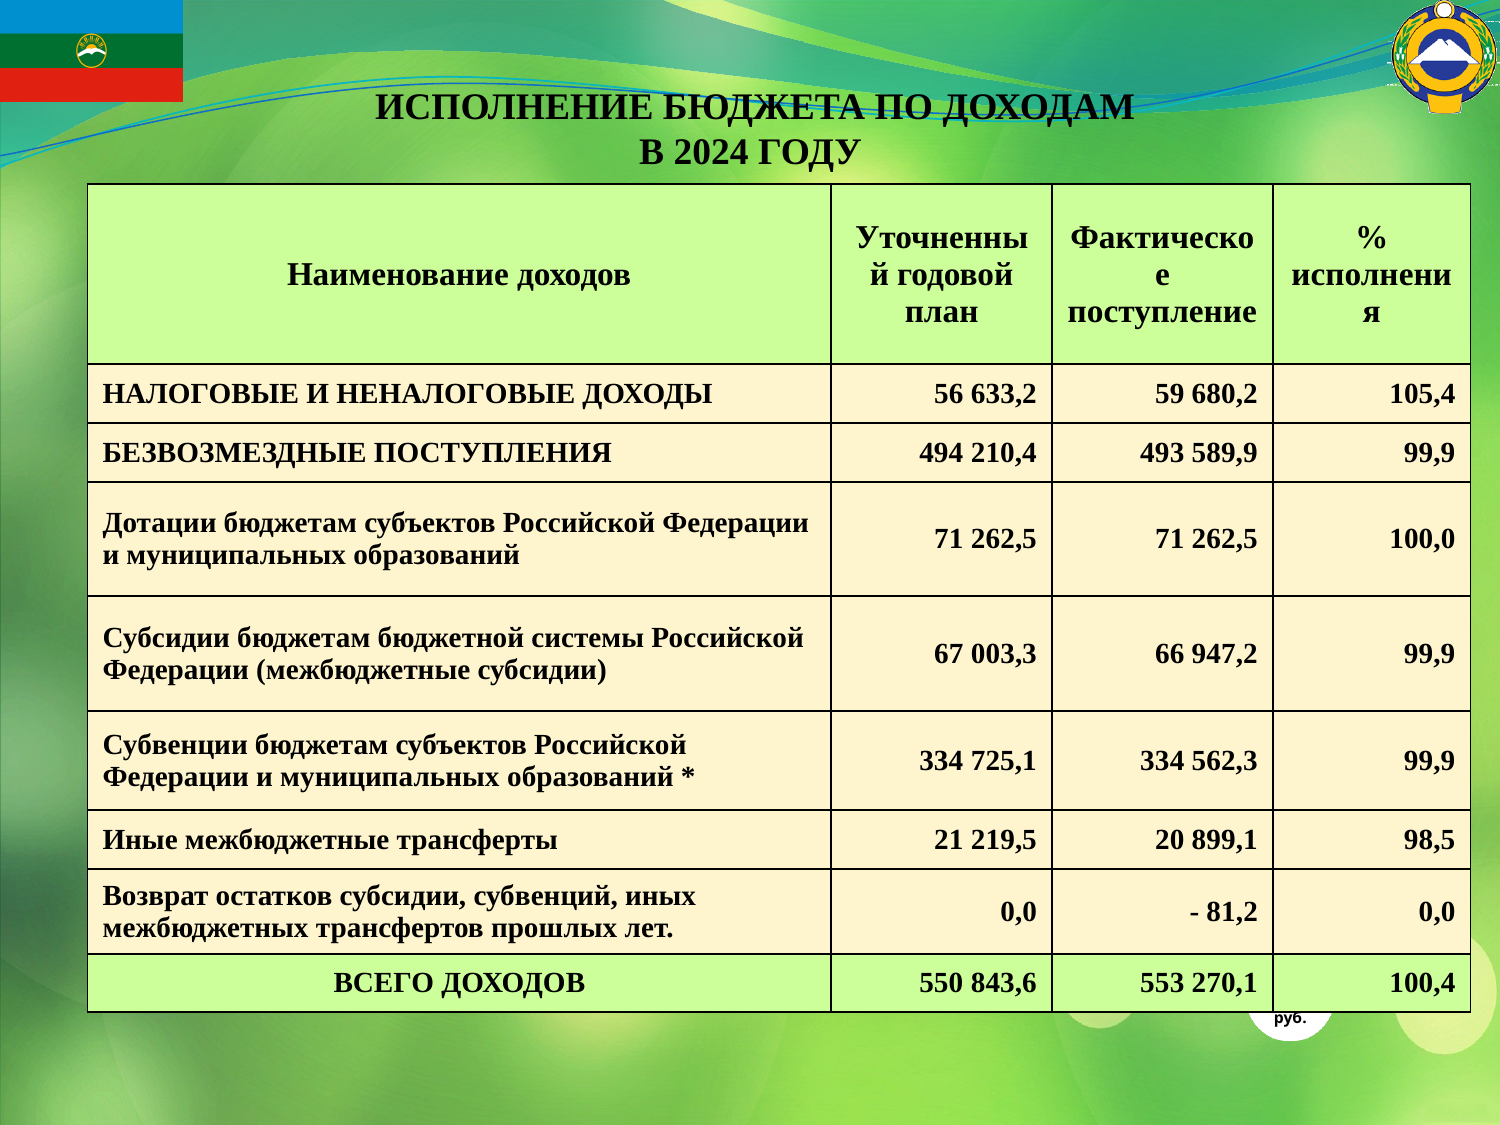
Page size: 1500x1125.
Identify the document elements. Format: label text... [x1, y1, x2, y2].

text_box [1249, 1013, 1257, 1026]
table_cell БЕЗВОЗМЕЗДНЫЕ ПОСТУПЛЕНИЯ [88, 424, 830, 481]
table_cell 99,9 [1274, 424, 1470, 481]
table_cell Дотации бюджетам субъектов Российской Федерации и муниципальных образований [88, 483, 830, 595]
table_cell Субвенции бюджетам субъектов Российской Федерации и муниципальных образований * [88, 712, 830, 809]
table_cell 105,4 [1274, 365, 1470, 422]
picture [0, 0, 1500, 1125]
table_cell НАЛОГОВЫЕ И НЕНАЛОГОВЫЕ ДОХОДЫ [88, 365, 830, 422]
table_cell 100,0 [1274, 483, 1470, 595]
table_header Уточненный годовой план [832, 185, 1051, 363]
table_cell Субсидии бюджетам бюджетной системы Российской Федерации (межбюджетные субсидии) [88, 597, 830, 710]
table_cell 66 947,2 [1053, 597, 1272, 710]
table_cell 67 003,3 [832, 597, 1051, 710]
text_box Тыс. руб. [1257, 1013, 1321, 1027]
table_cell 56 633,2 [832, 365, 1051, 422]
table_cell 99,9 [1274, 712, 1470, 809]
text_box [1293, 1013, 1334, 1041]
table_cell 98,5 [1274, 811, 1470, 868]
table_cell 550 843,6 [832, 955, 1051, 1011]
table_cell 20 899,1 [1053, 811, 1272, 868]
table_cell 0,0 [832, 870, 1051, 953]
table_cell Возврат остатков субсидии, субвенций, иных межбюджетных трансфертов прошлых лет. [88, 870, 830, 953]
table_cell 334 725,1 [832, 712, 1051, 809]
table_cell 71 262,5 [1053, 483, 1272, 595]
table_cell 493 589,9 [1053, 424, 1272, 481]
table_cell 553 270,1 [1053, 955, 1272, 1011]
table_cell ВСЕГО ДОХОДОВ [88, 955, 830, 1011]
text_box ИСПОЛНЕНИЕ БЮДЖЕТА ПО ДОХОДАМ В 2024 ГОДУ [87, 74, 1424, 180]
table_cell 99,9 [1274, 597, 1470, 710]
table_cell - 81,2 [1053, 870, 1272, 953]
table_cell 21 219,5 [832, 811, 1051, 868]
table_cell 494 210,4 [832, 424, 1051, 481]
table_header Фактическое поступление [1053, 185, 1272, 363]
table_cell Иные межбюджетные трансферты [88, 811, 830, 868]
text_box [1258, 1013, 1331, 1041]
table_cell 0,0 [1274, 870, 1470, 953]
text_box [1246, 1013, 1287, 1041]
table_header % исполнения [1274, 185, 1470, 363]
table_header Наименование доходов [88, 185, 830, 363]
table_cell 59 680,2 [1053, 365, 1272, 422]
table_cell 334 562,3 [1053, 712, 1272, 809]
picture [24, 147, 50, 156]
table_cell 100,4 [1274, 955, 1470, 1011]
table_cell 71 262,5 [832, 483, 1051, 595]
